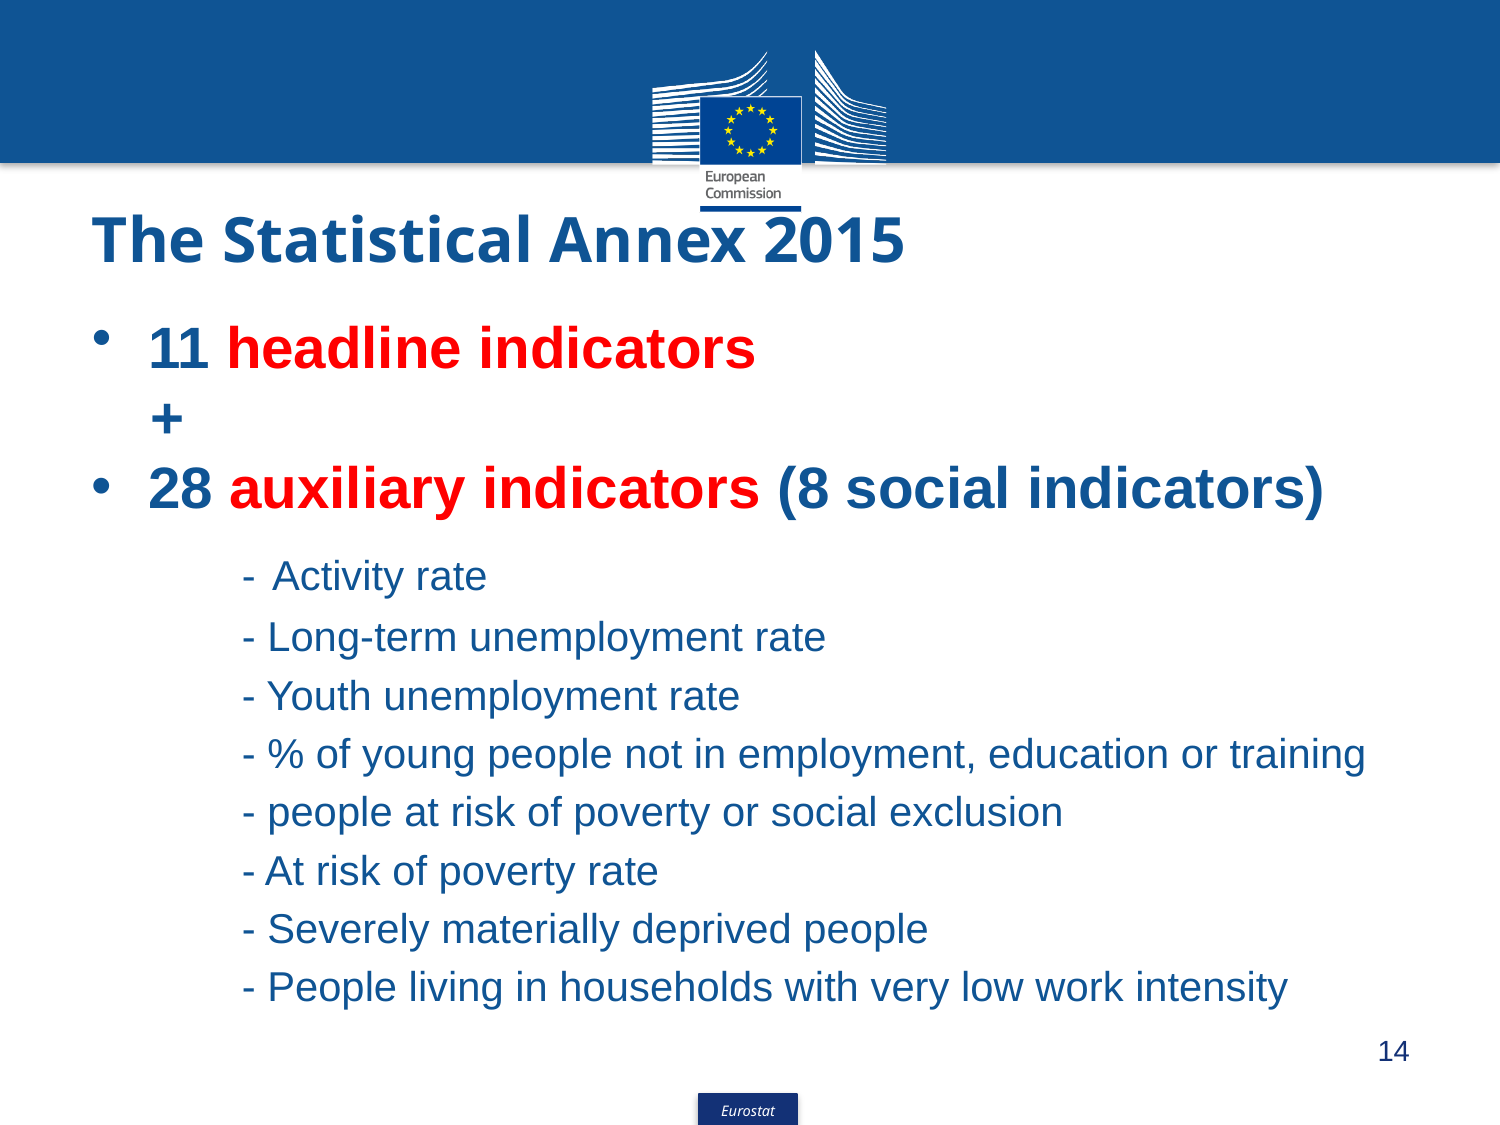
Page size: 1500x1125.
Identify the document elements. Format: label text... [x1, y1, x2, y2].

slide_number 14 [1074, 1024, 1426, 1103]
title The Statistical Annex 2015 [76, 160, 1427, 302]
list 11 headline indicators + 28 auxiliary indicators (8 social indicators) - Activity rate - Long-term unemployment rate - Youth unemployment rate - % of young people not in employment, education or training - people at risk of poverty or social exclusion - At risk of poverty rate - Severely materially deprived people - People living in households with very low work intensity [76, 302, 1427, 1035]
